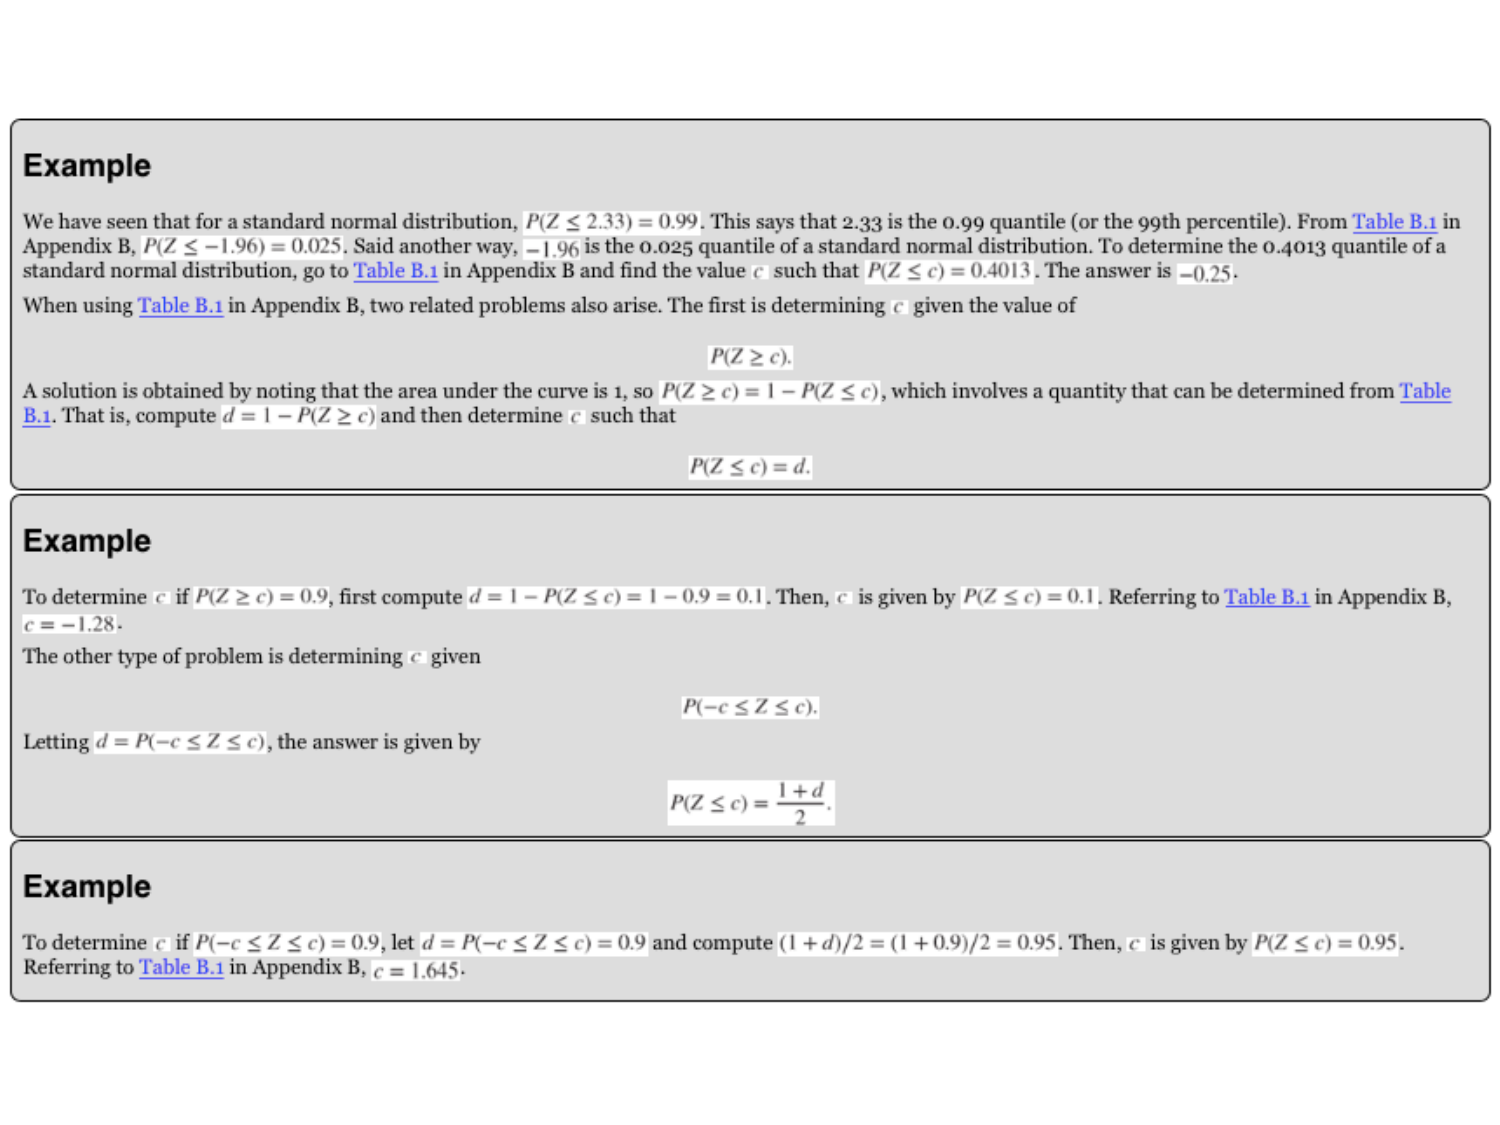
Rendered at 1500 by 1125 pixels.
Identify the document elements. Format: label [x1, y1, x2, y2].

picture [0, 112, 1500, 1011]
